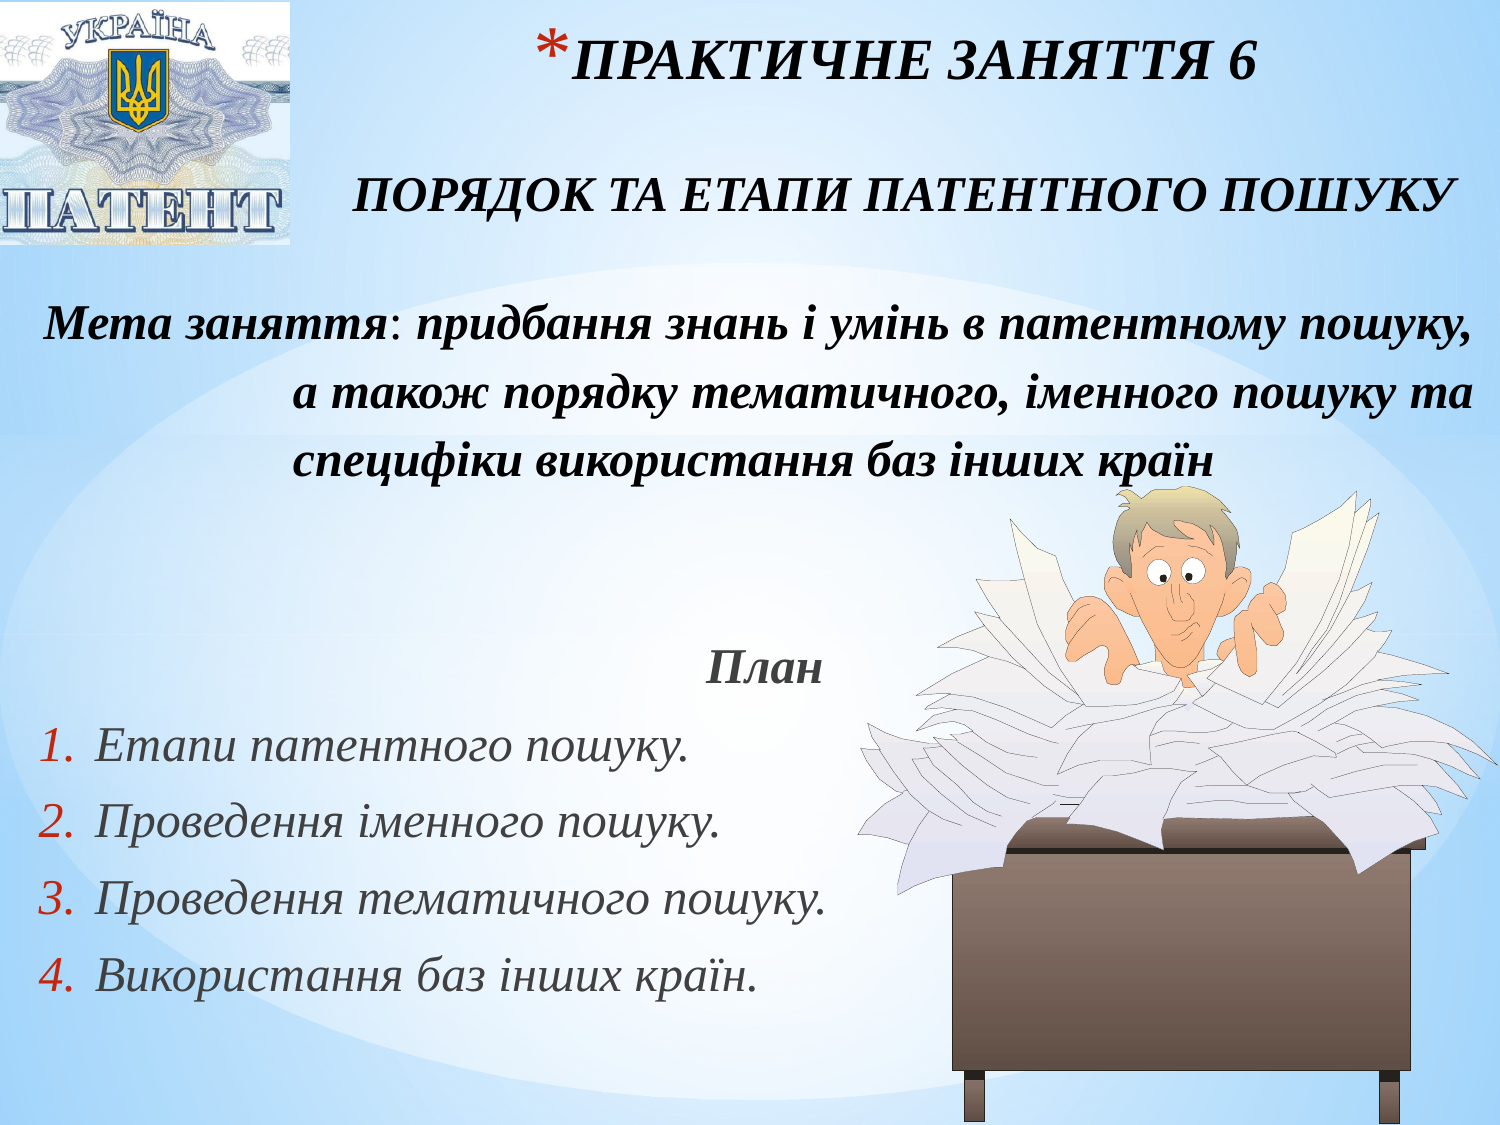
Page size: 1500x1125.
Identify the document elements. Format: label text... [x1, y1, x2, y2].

title ПРАКТИЧНЕ ЗАНЯТТЯ 6 ПОРЯДОК ТА ЕТАПИ ПАТЕНТНОГО ПОШУКУ [159, 13, 1500, 256]
text_box Мета заняття: придбання знань і умінь в патентному пошуку, а також порядку тематичного, іменного пошуку та специфіки використання баз інших країн [0, 274, 1500, 494]
text_box План Етапи патентного пошуку. Проведення іменного пошуку. Проведення тематичного пошуку. Використання баз інших країн. [23, 626, 849, 929]
picture [0, 2, 290, 245]
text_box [855, 484, 1500, 1125]
